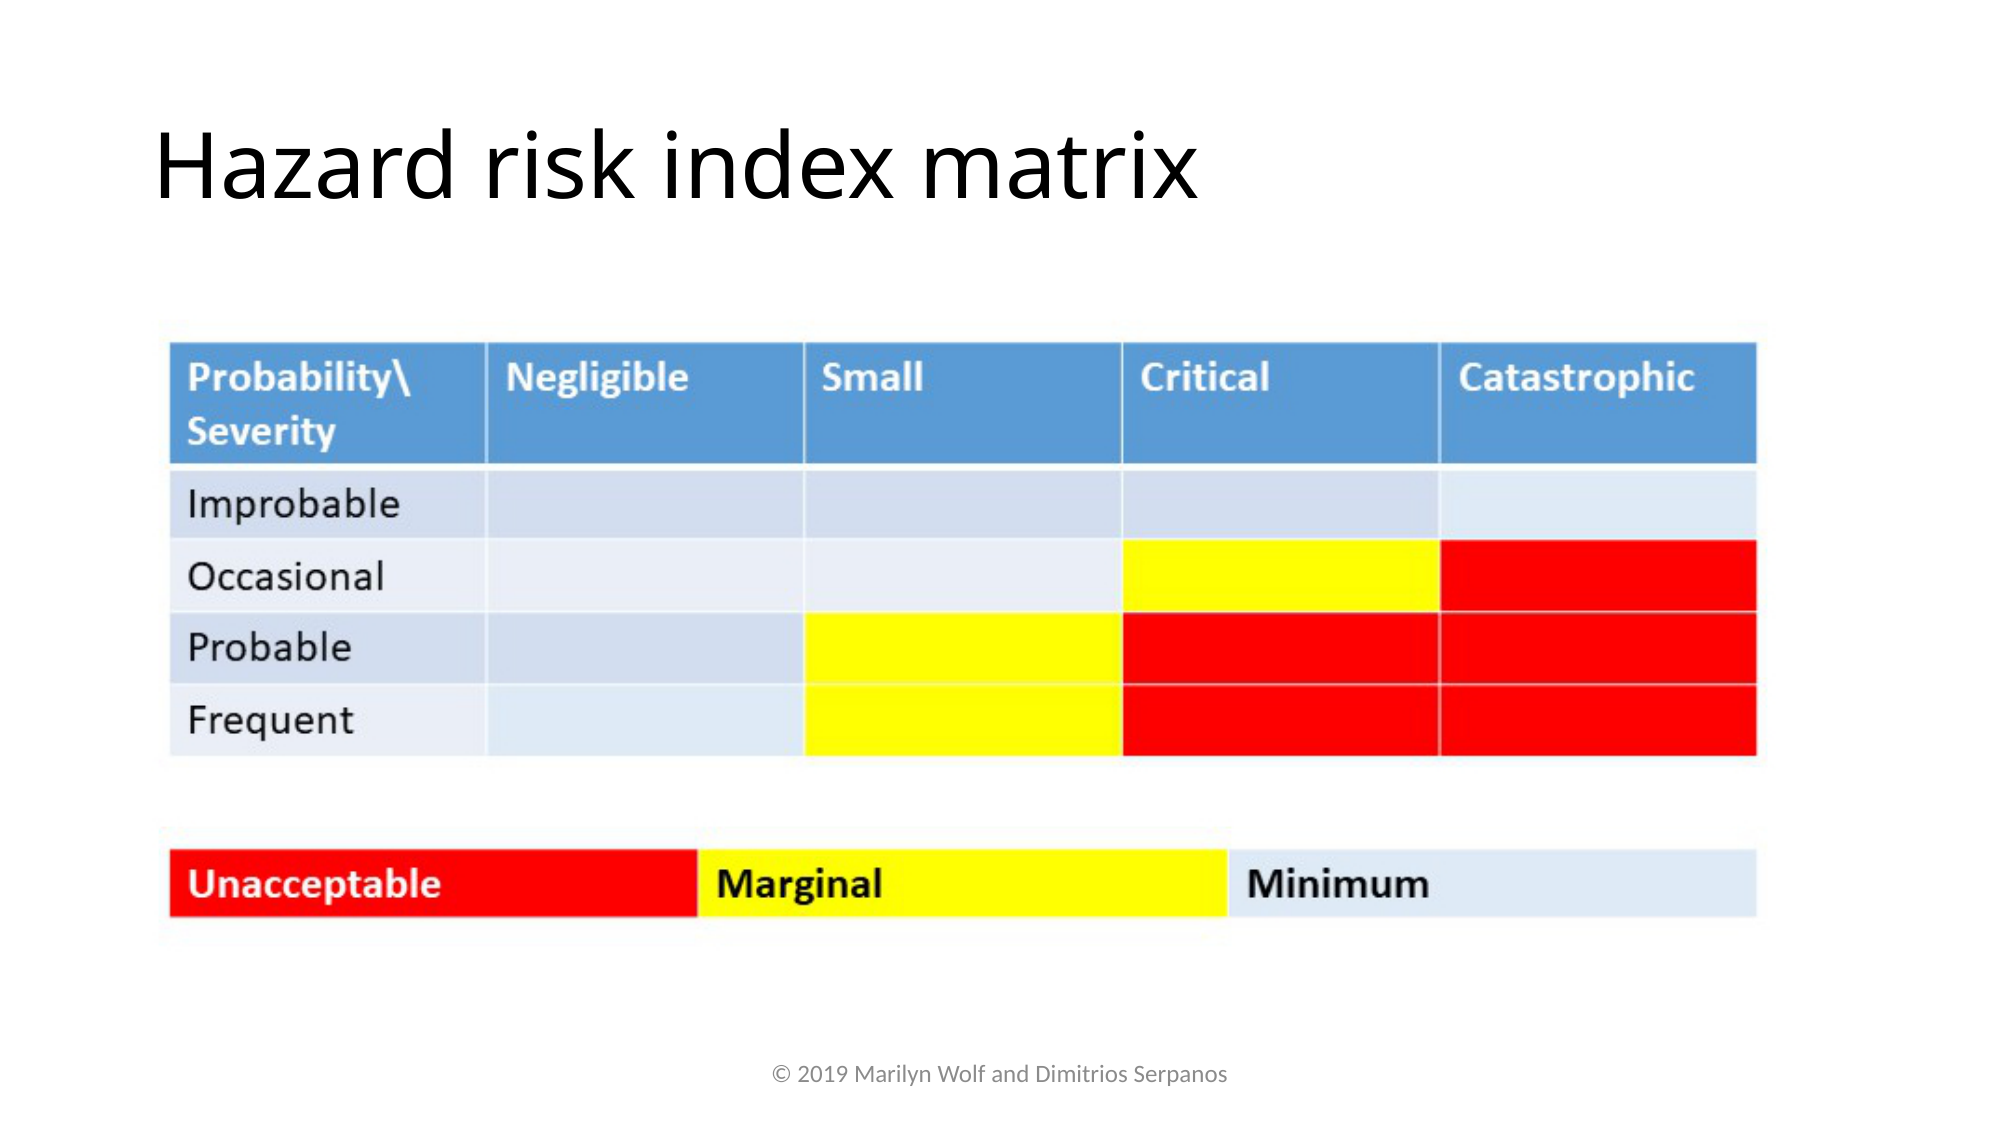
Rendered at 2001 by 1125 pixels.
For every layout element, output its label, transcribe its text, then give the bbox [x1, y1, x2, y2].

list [137, 311, 1793, 965]
title Hazard risk index matrix [137, 59, 1863, 278]
footer © 2019 Marilyn Wolf and Dimitrios Serpanos [662, 1042, 1338, 1103]
